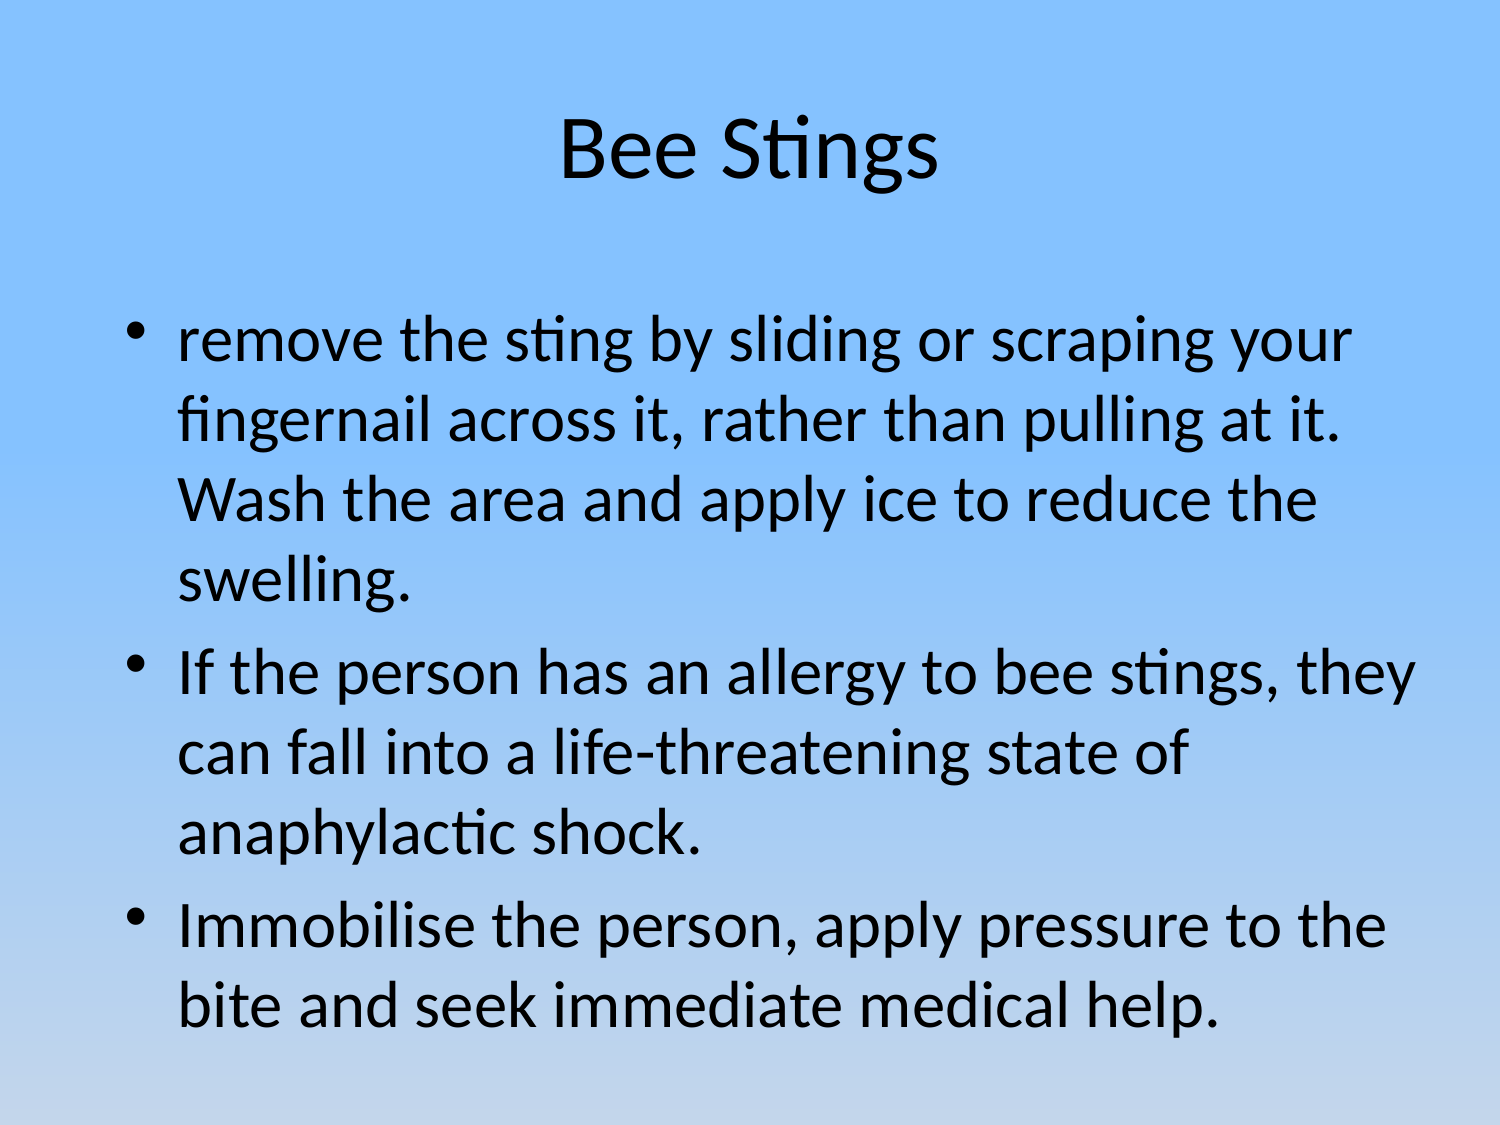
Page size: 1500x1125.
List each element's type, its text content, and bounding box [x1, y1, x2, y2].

list remove the sting by sliding or scraping your fingernail across it, rather than pulling at it. Wash the area and apply ice to reduce the swelling. If the person has an allergy to bee stings, they can fall into a life-threatening state of anaphylactic shock. Immobilise the person, apply pressure to the bite and seek immediate medical help. [106, 289, 1425, 1065]
title Bee Stings [74, 54, 1426, 224]
